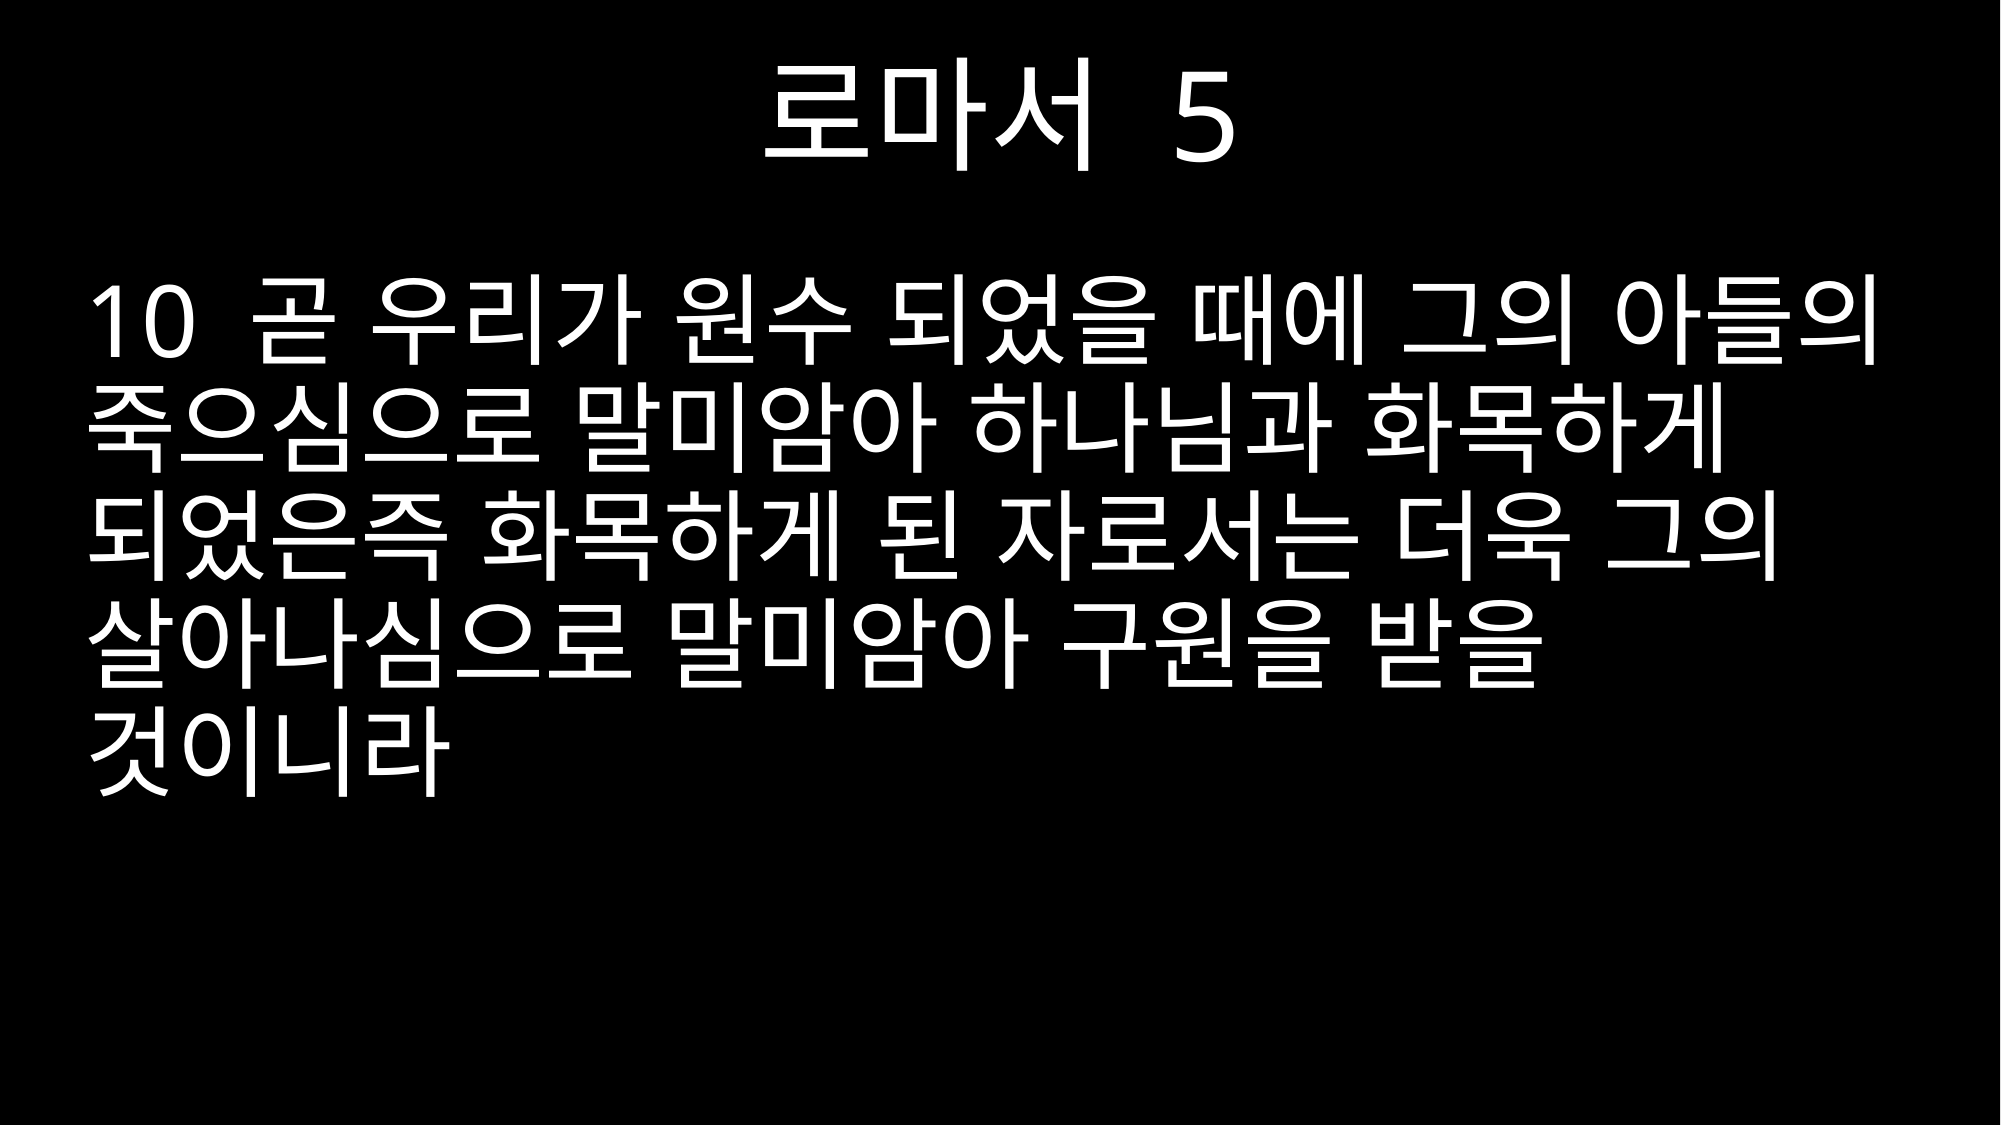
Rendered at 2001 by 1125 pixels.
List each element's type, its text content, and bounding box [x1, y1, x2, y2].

list 10 곧 우리가 원수 되었을 때에 그의 아들의 죽으심으로 말미암아 하나님과 화목하게 되었은즉 화목하게 된 자로서는 더욱 그의 살아나심으로 말미암아 구원을 받을 것이니라 [69, 263, 1953, 423]
picture [0, 0, 2001, 1125]
footer 로마서 5 [0, 32, 2000, 192]
